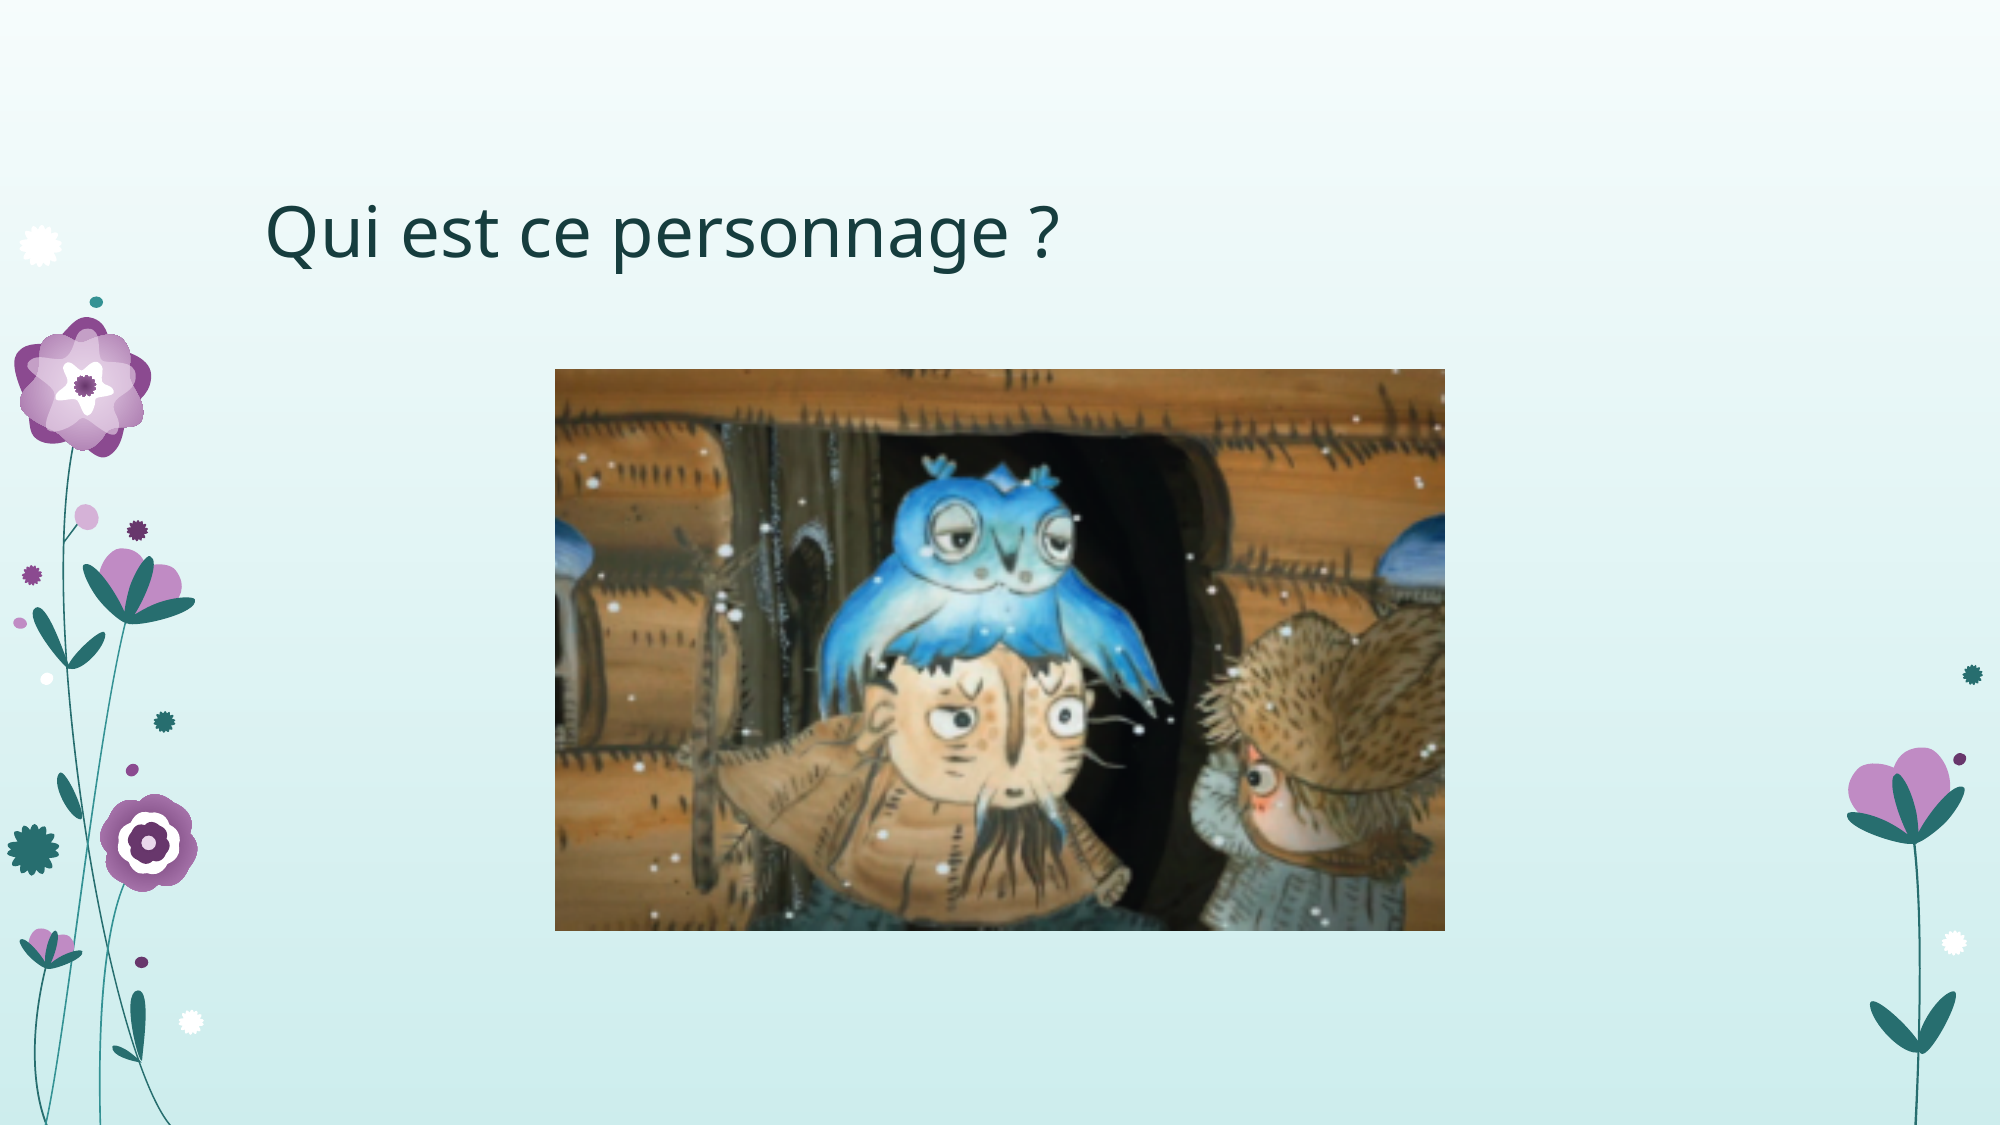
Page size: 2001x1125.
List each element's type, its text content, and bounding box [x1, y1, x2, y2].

title Qui est ce personnage ? [249, 92, 1750, 281]
picture [555, 369, 1445, 931]
